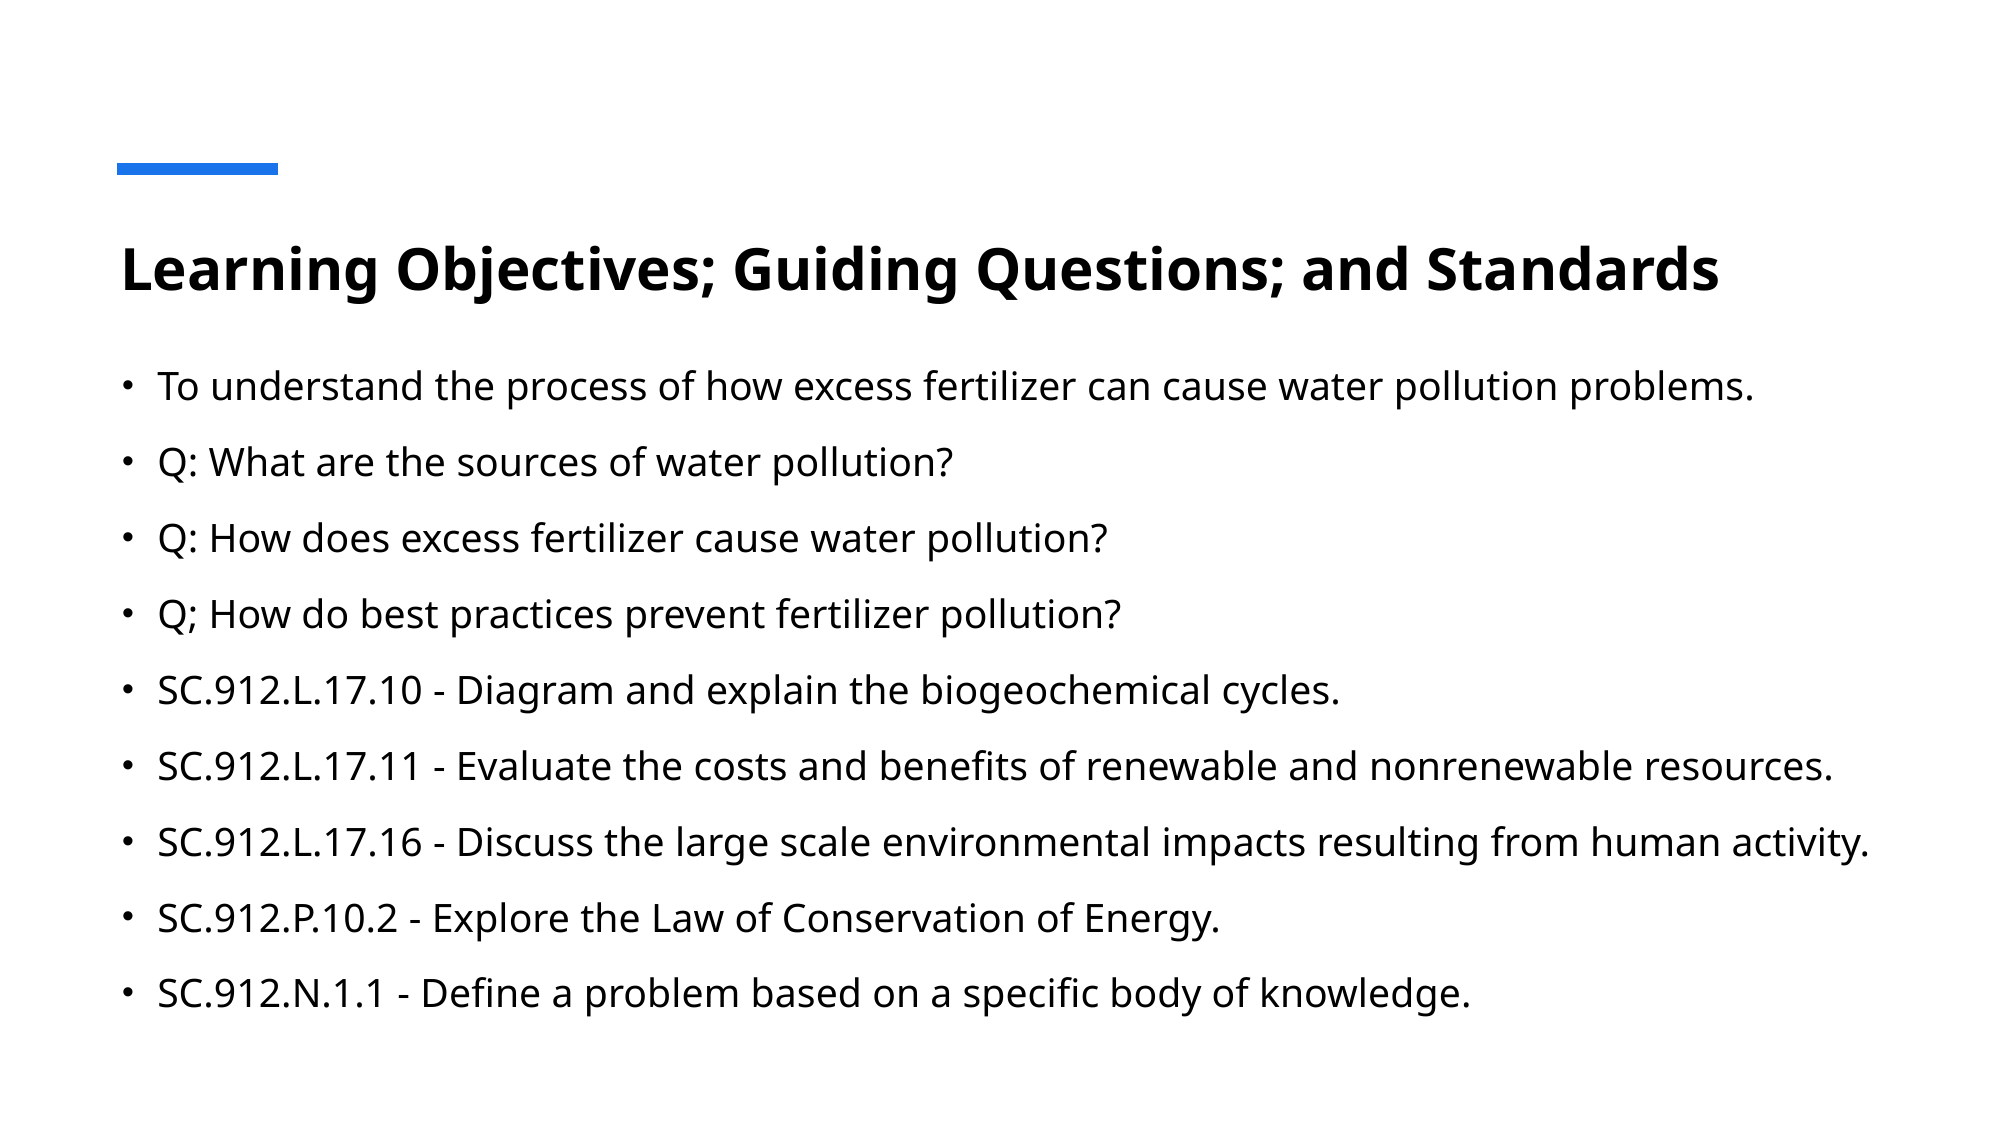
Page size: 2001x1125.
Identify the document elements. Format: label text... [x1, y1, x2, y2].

title Learning Objectives; Guiding Questions; and Standards [105, 224, 1892, 405]
list To understand the process of how excess fertilizer can cause water pollution problems. Q: What are the sources of water pollution? Q: How does excess fertilizer cause water pollution? Q; How do best practices prevent fertilizer pollution? SC.912.L.17.10 - Diagram and explain the biogeochemical cycles. SC.912.L.17.11 - Evaluate the costs and benefits of renewable and nonrenewable resources. SC.912.L.17.16 - Discuss the large scale environmental impacts resulting from human activity. SC.912.P.10.2 - Explore the Law of Conservation of Energy. SC.912.N.1.1 - Define a problem based on a specific body of knowledge. [107, 344, 1892, 1048]
